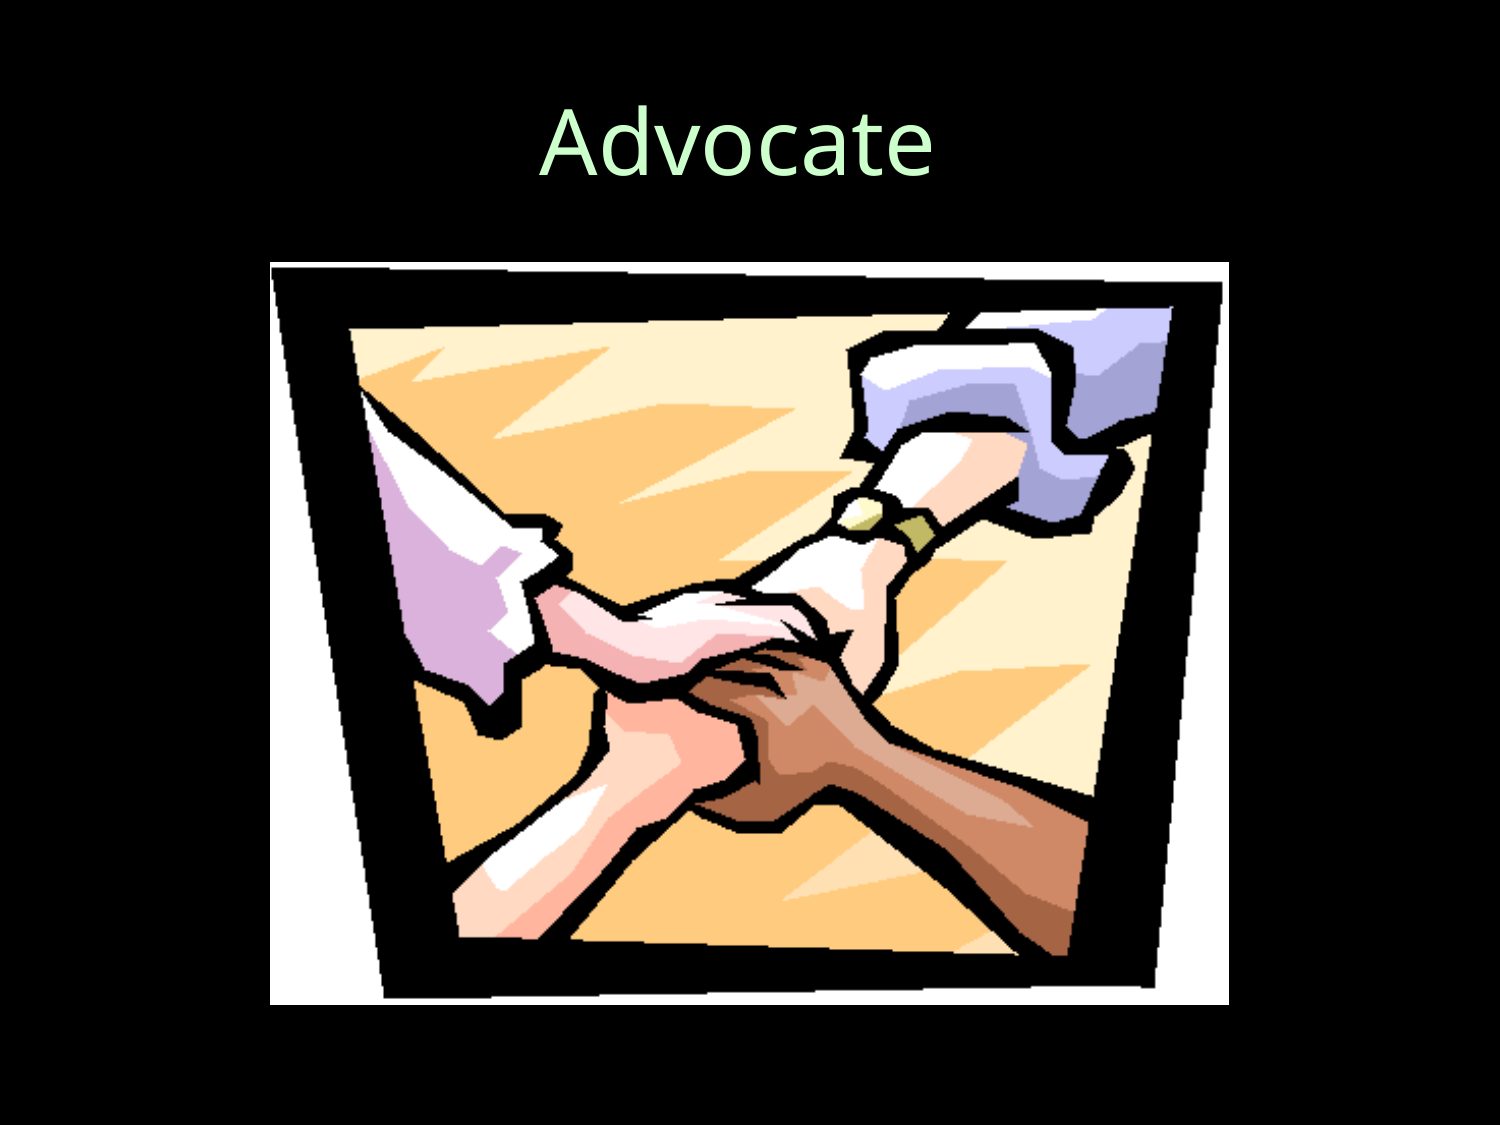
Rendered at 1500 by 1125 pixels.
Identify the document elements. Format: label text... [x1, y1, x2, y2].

title Advocate [75, 45, 1425, 233]
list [74, 262, 1426, 1006]
